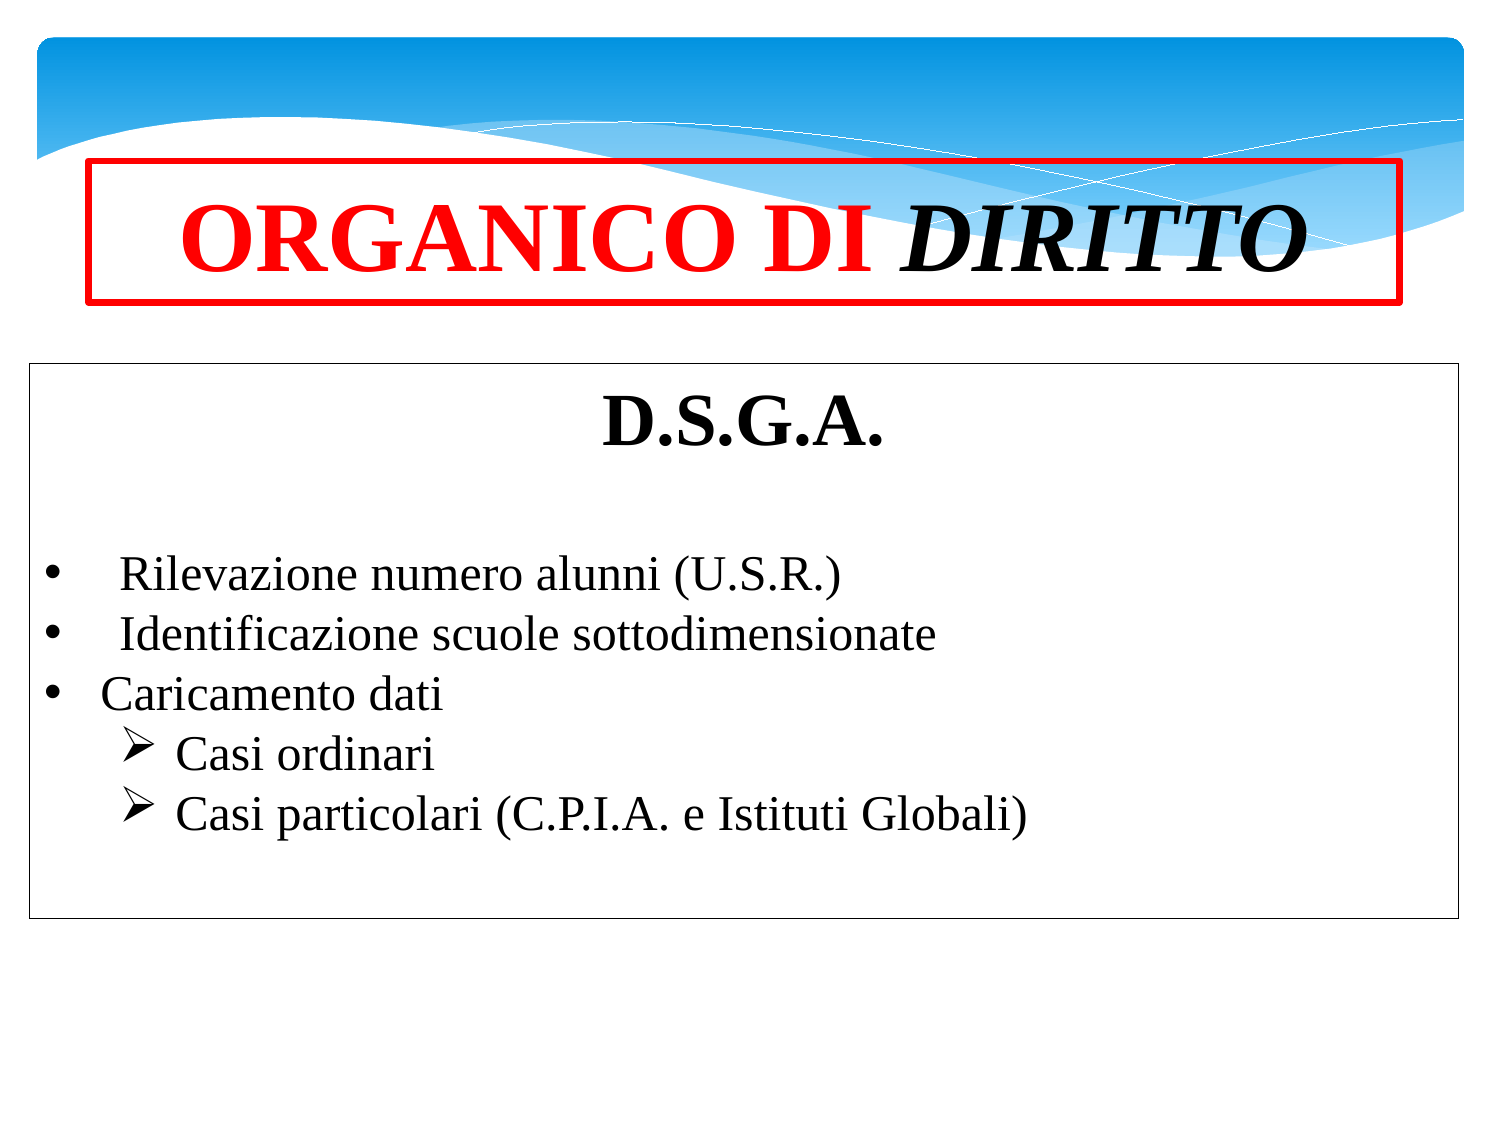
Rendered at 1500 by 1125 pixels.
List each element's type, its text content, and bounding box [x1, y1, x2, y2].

text_box ORGANICO DI DIRITTO [87, 160, 1401, 304]
text_box D.S.G.A. Rilevazione numero alunni (U.S.R.) Identificazione scuole sottodimensionate Caricamento dati Casi ordinari Casi particolari (C.P.I.A. e Istituti Globali) [29, 363, 1459, 919]
